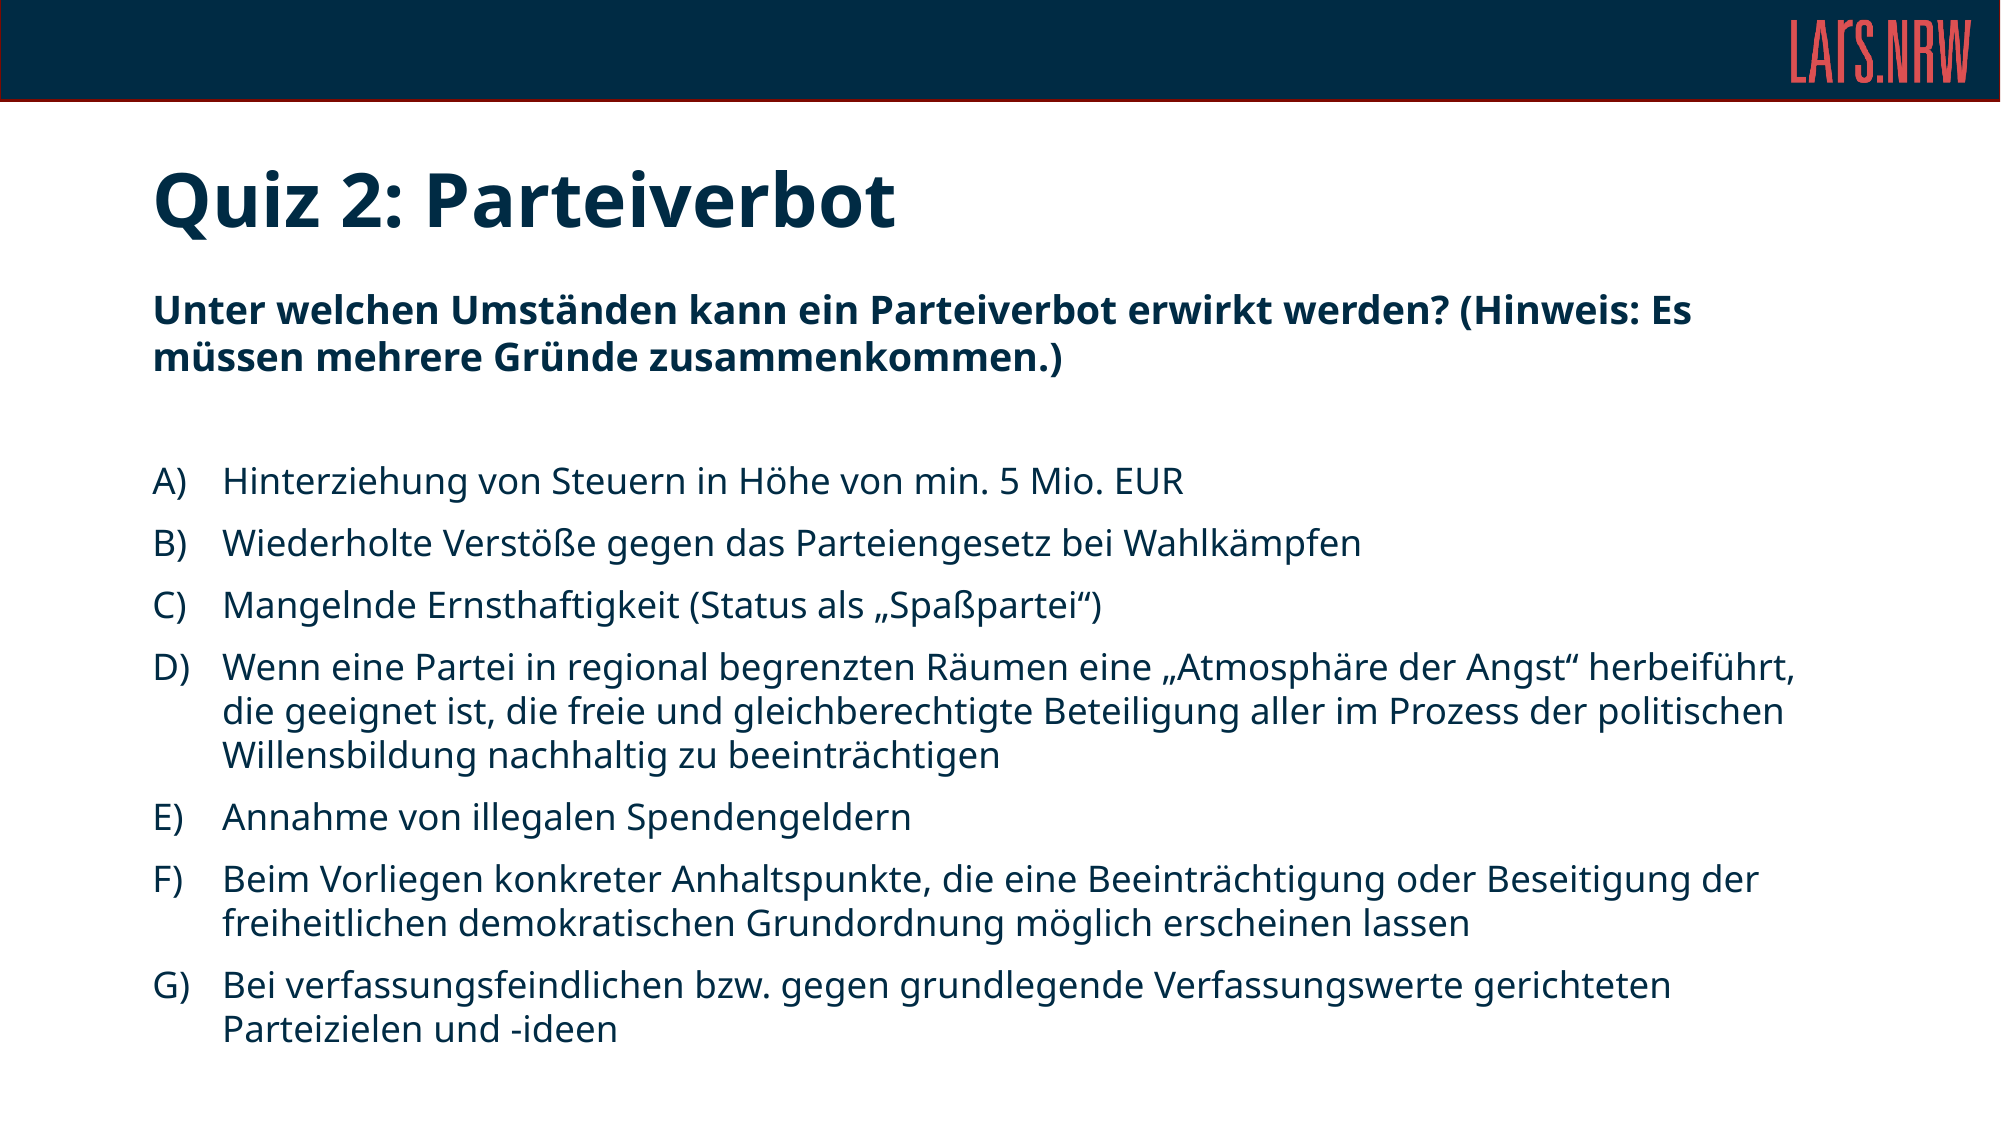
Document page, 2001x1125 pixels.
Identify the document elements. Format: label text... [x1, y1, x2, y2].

list Unter welchen Umständen kann ein Parteiverbot erwirkt werden? (Hinweis: Es müssen mehrere Gründe zusammenkommen.) Hinterziehung von Steuern in Höhe von min. 5 Mio. EUR Wiederholte Verstöße gegen das Parteiengesetz bei Wahlkämpfen Mangelnde Ernsthaftigkeit (Status als „Spaßpartei“) Wenn eine Partei in regional begrenzten Räumen eine „Atmosphäre der Angst“ herbeiführt, die geeignet ist, die freie und gleichberechtigte Beteiligung aller im Prozess der politischen Willensbildung nachhaltig zu beeinträchtigen Annahme von illegalen Spendengeldern Beim Vorliegen konkreter Anhaltspunkte, die eine Beeinträchtigung oder Beseitigung der freiheitlichen demokratischen Grundordnung möglich erscheinen lassen Bei verfassungsfeindlichen bzw. gegen grundlegende Verfassungswerte gerichteten Parteizielen und -ideen [137, 278, 1863, 1065]
title Quiz 2: Parteiverbot [137, 128, 1863, 278]
picture [1773, 6, 1977, 99]
